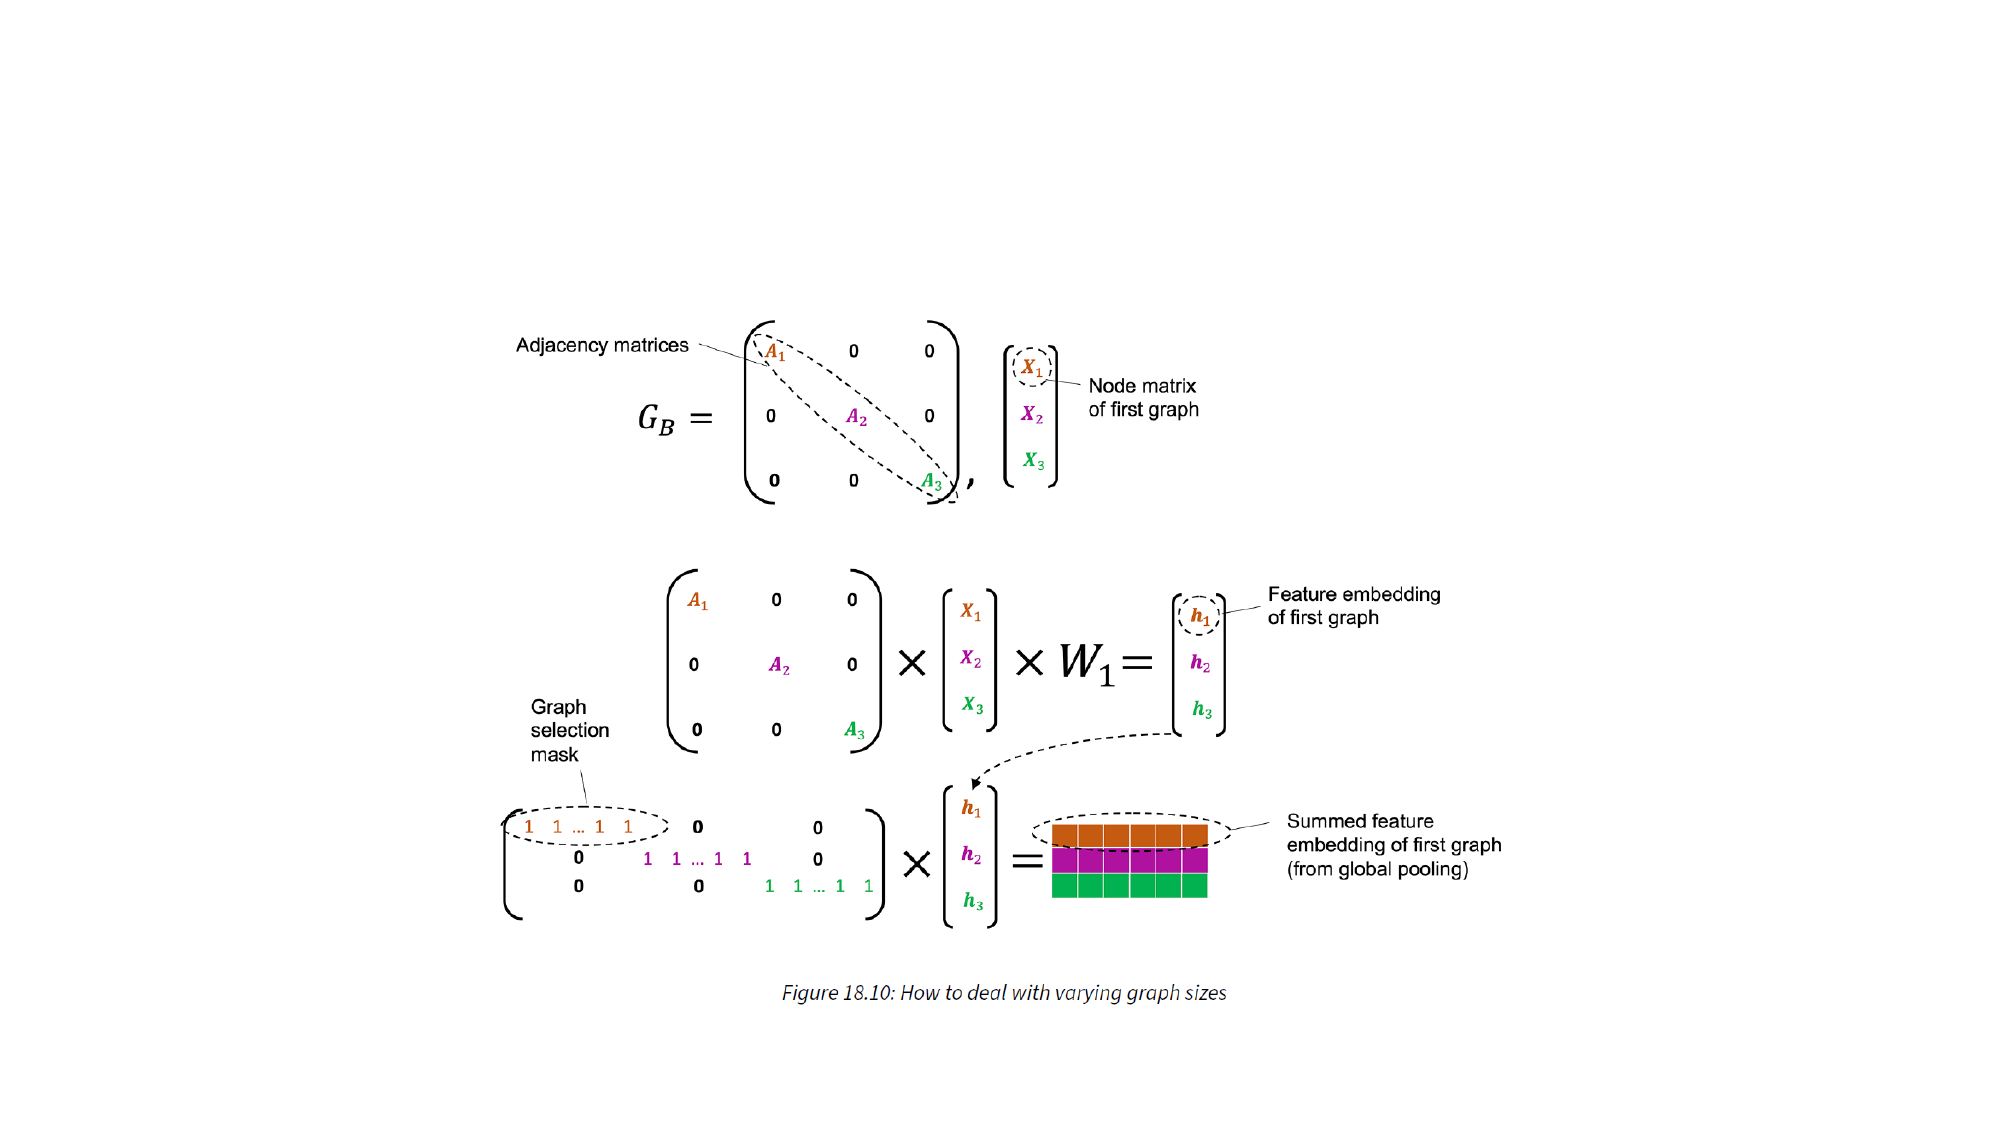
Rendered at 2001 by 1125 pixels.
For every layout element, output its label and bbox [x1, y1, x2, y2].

list [481, 299, 1518, 1014]
